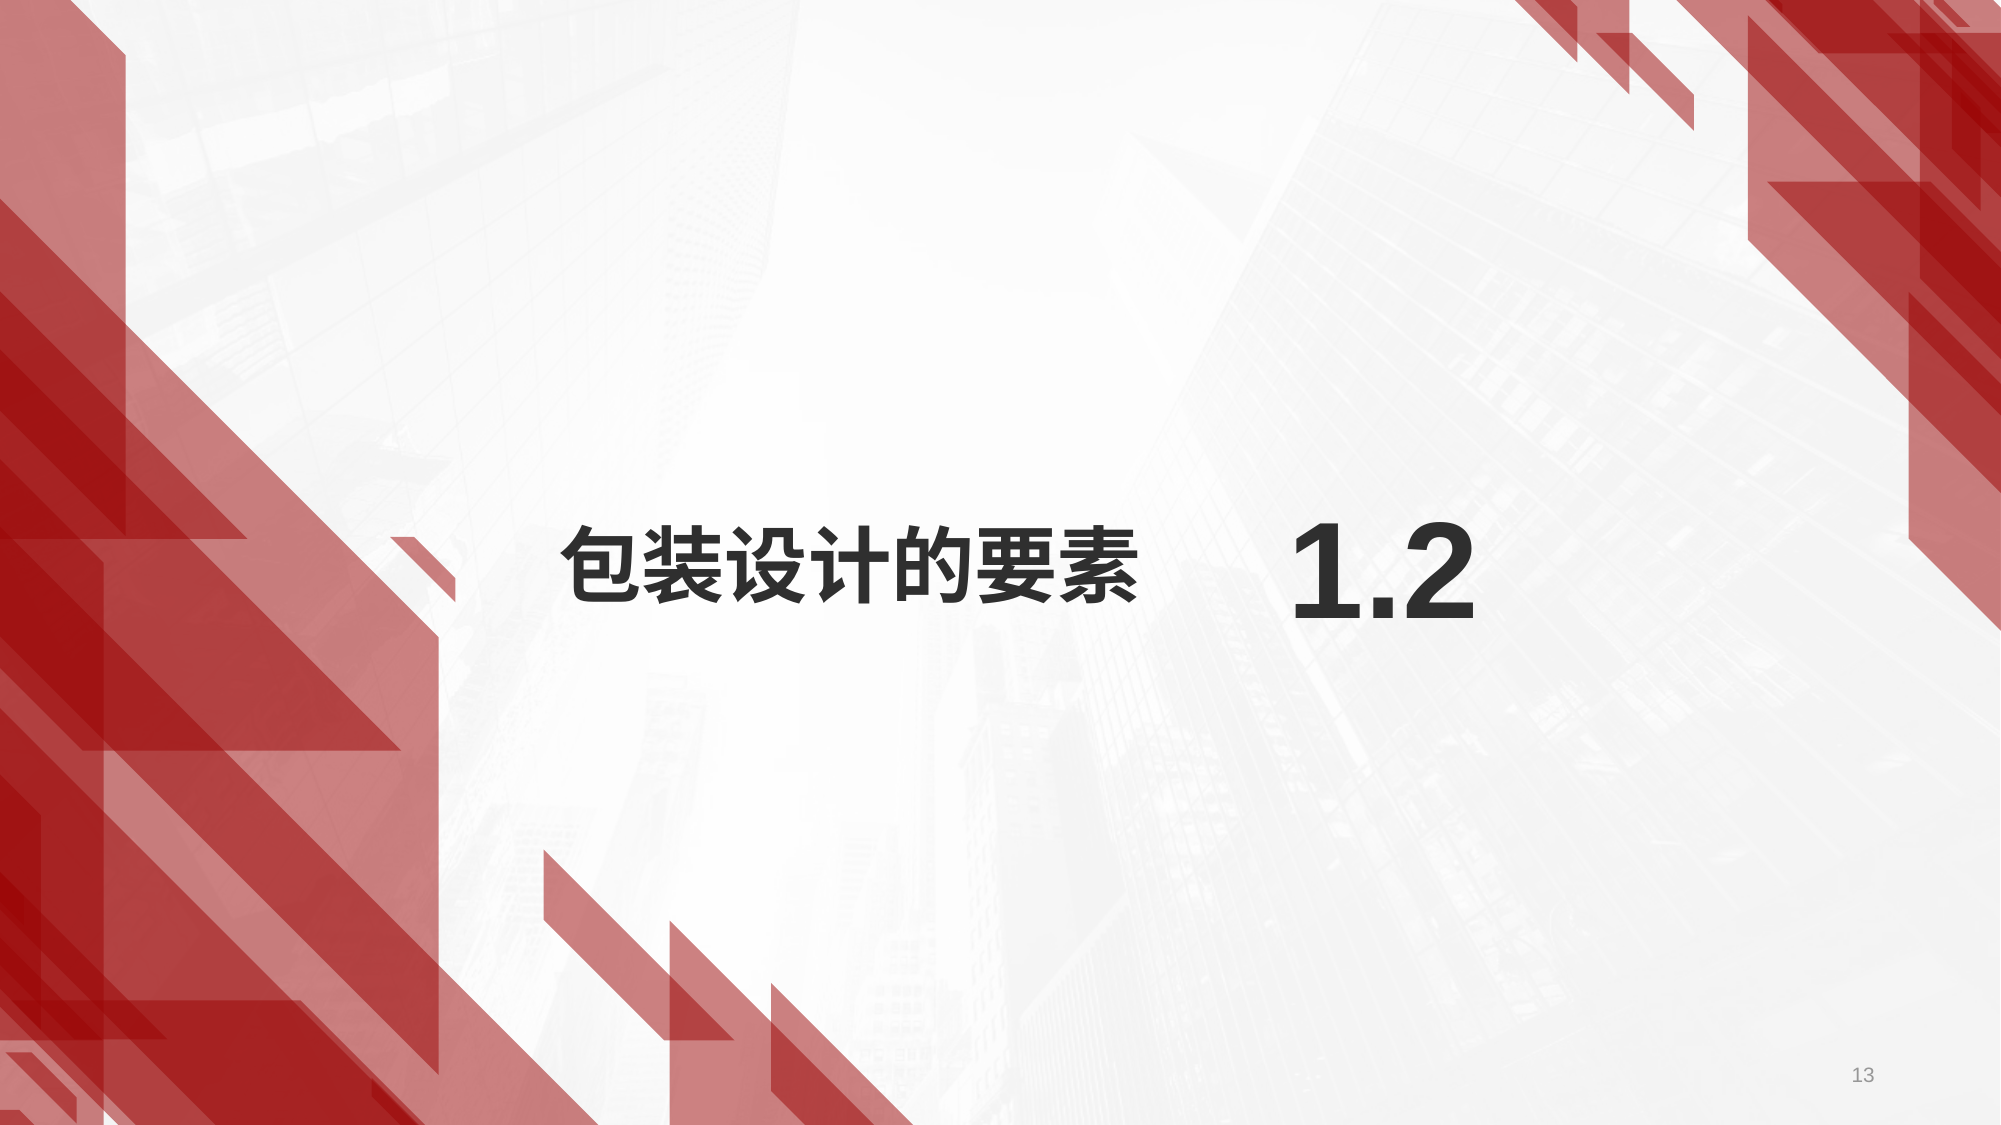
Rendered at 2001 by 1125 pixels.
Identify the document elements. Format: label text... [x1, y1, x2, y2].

list 1.2 [1272, 471, 1497, 654]
title 包装设计的要素 [543, 504, 1162, 621]
slide_number 13 [1452, 1056, 1890, 1092]
